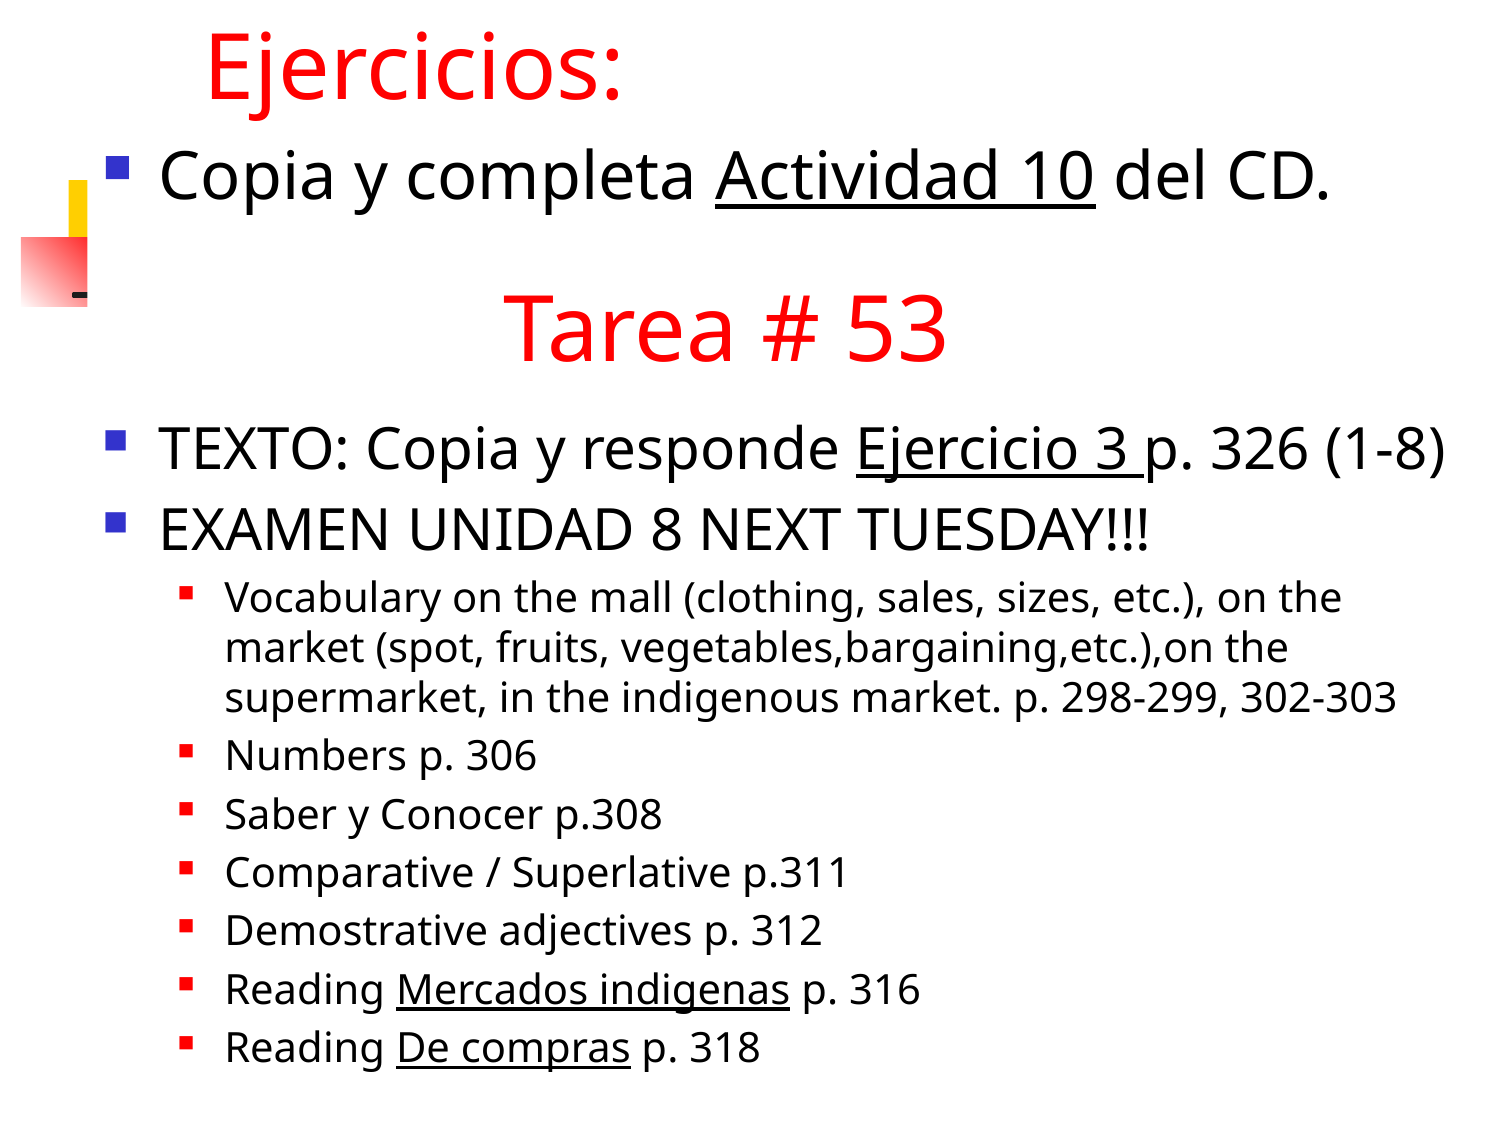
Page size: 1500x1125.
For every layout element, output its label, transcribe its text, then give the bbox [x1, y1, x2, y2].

text_box Copia y completa Actividad 10 del CD. TEXTO: Copia y responde Ejercicio 3 p. 326 (1-8) EXAMEN UNIDAD 8 NEXT TUESDAY!!! Vocabulary on the mall (clothing, sales, sizes, etc.), on the market (spot, fruits, vegetables,bargaining,etc.),on the supermarket, in the indigenous market. p. 298-299, 302-303 Numbers p. 306 Saber y Conocer p.308 Comparative / Superlative p.311 Demostrative adjectives p. 312 Reading Mercados indigenas p. 316 Reading De compras p. 318 [87, 125, 1500, 925]
title Ejercicios: [188, 0, 1468, 125]
text_box Tarea # 53 [87, 147, 1366, 388]
